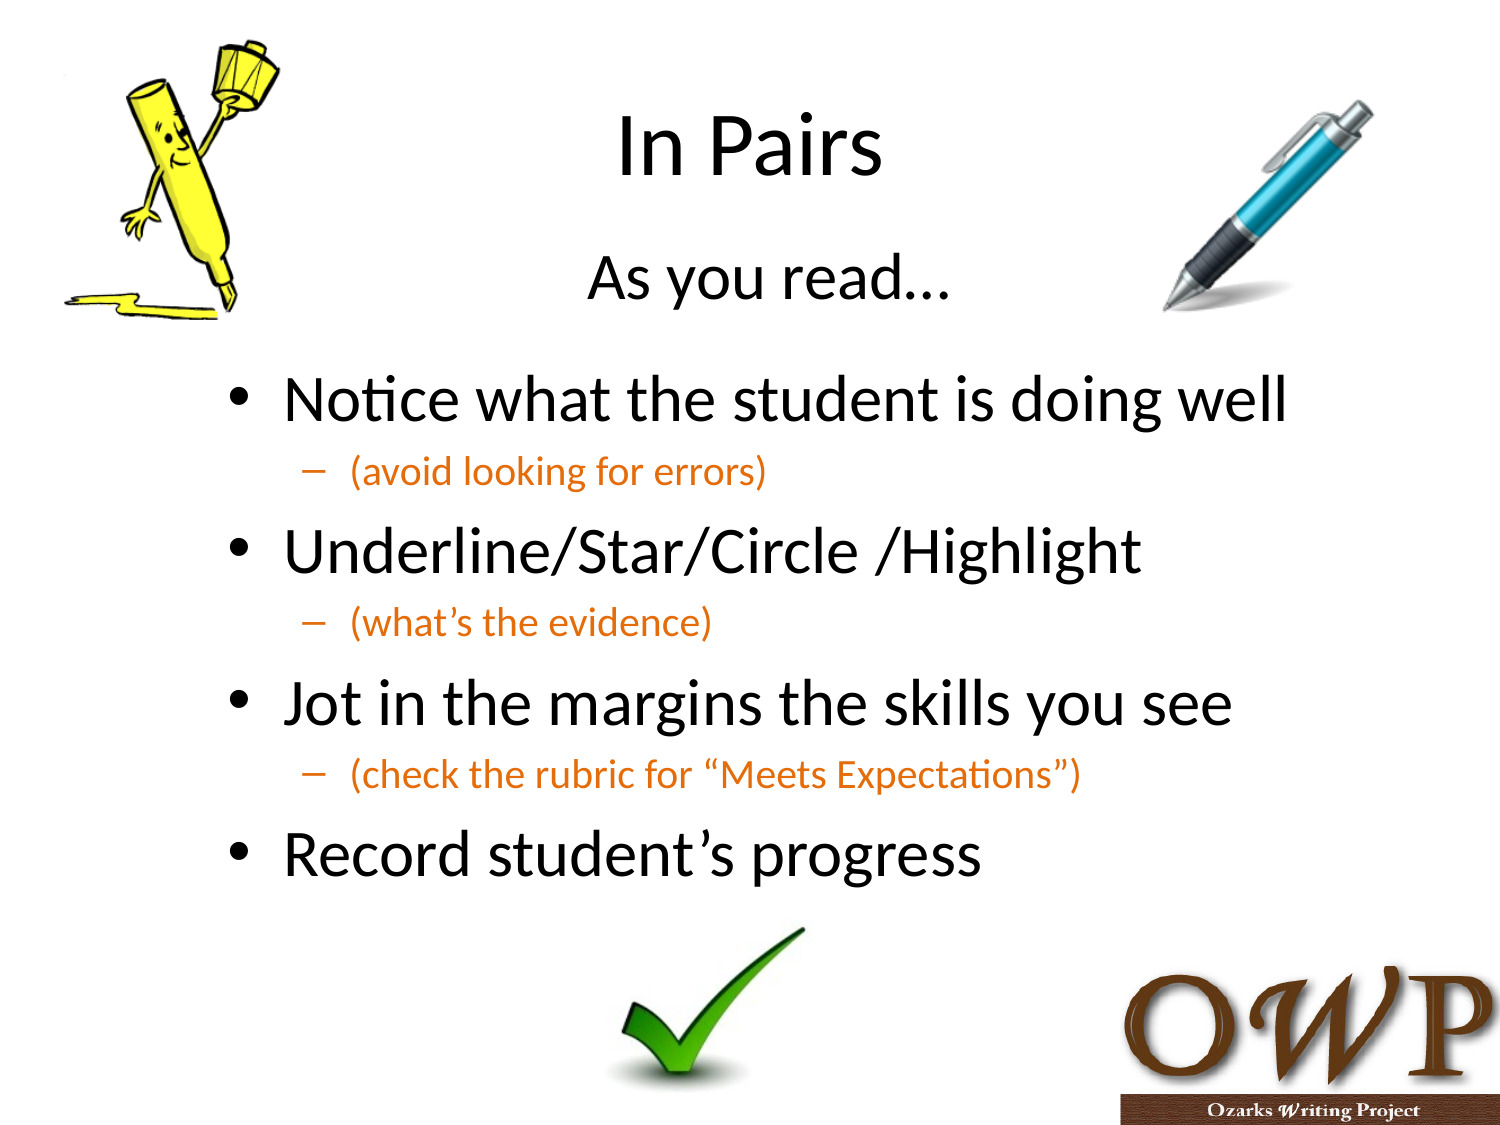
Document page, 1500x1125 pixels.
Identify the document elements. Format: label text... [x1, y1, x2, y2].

picture [587, 899, 813, 1125]
list As you read… Notice what the student is doing well (avoid looking for errors) Underline/Star/Circle /Highlight (what’s the evidence) Jot in the margins the skills you see (check the rubric for “Meets Expectations”) Record student’s progress [212, 224, 1400, 968]
picture [1162, 99, 1376, 313]
picture [1120, 957, 1500, 1125]
picture [0, 0, 338, 338]
title In Pairs [341, 45, 1425, 233]
